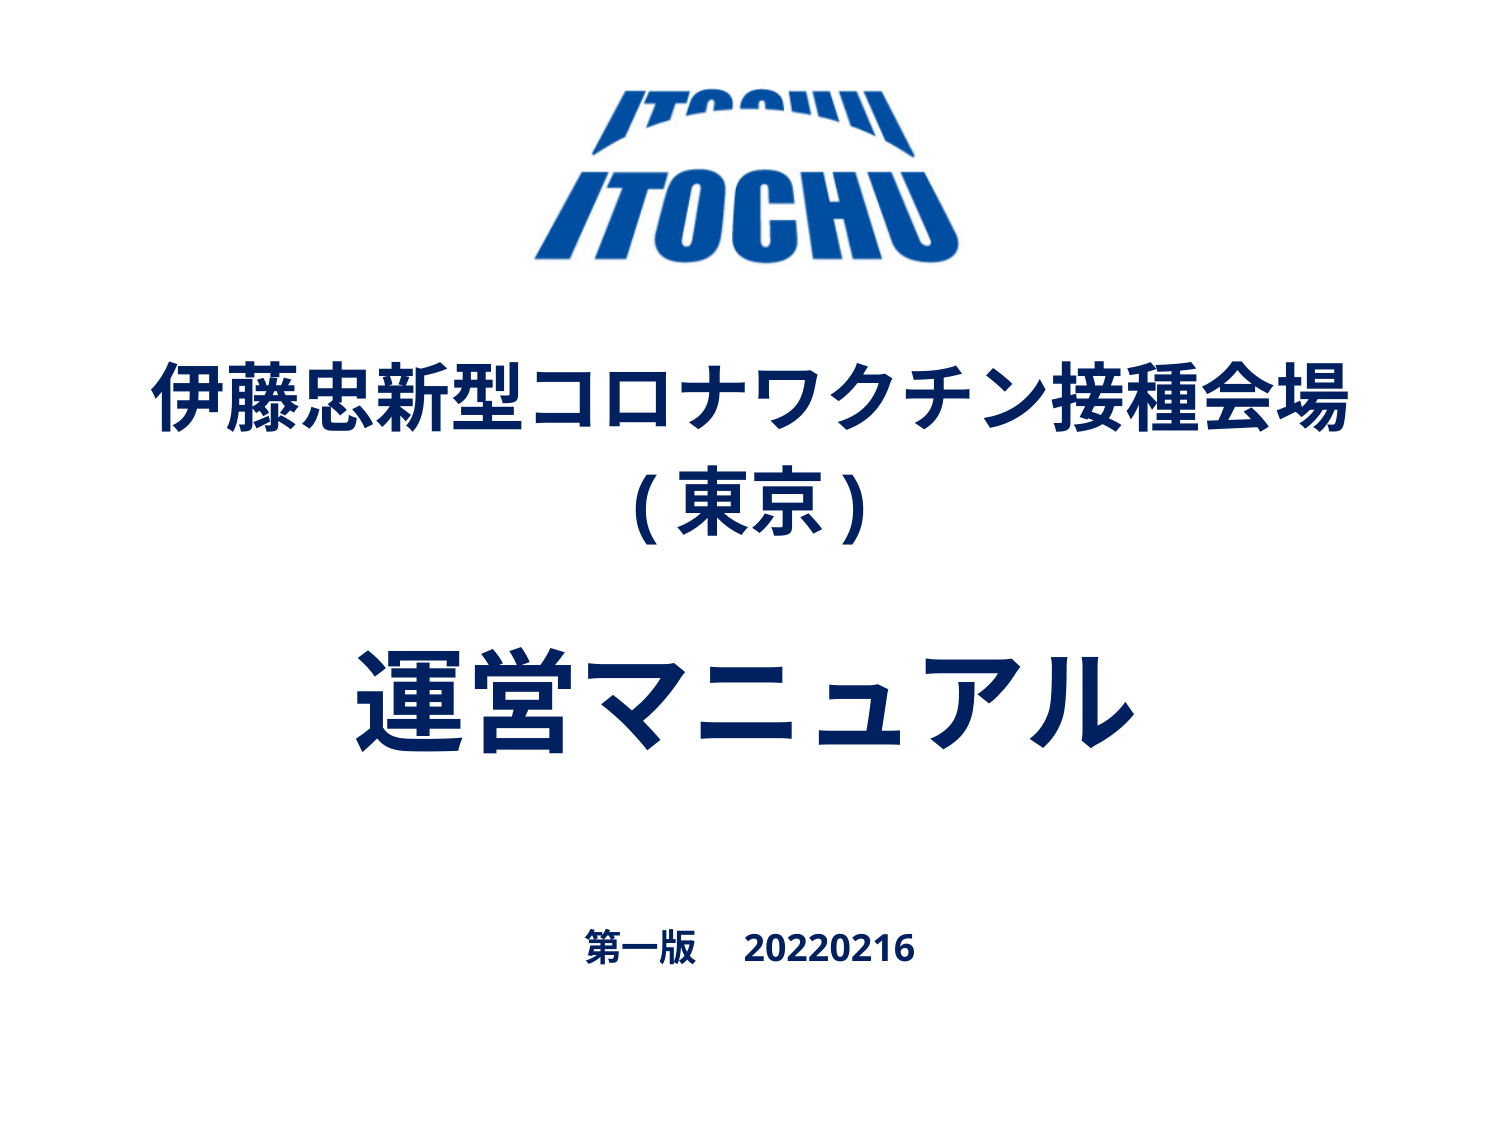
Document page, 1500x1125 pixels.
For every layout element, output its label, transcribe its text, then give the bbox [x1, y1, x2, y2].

text_box 伊藤忠新型コロナワクチン接種会場 (東京) [0, 360, 1500, 730]
text_box 第一版 20220216 [0, 856, 1500, 1037]
picture [513, 62, 978, 291]
text_box 運営マニュアル [0, 541, 1498, 856]
